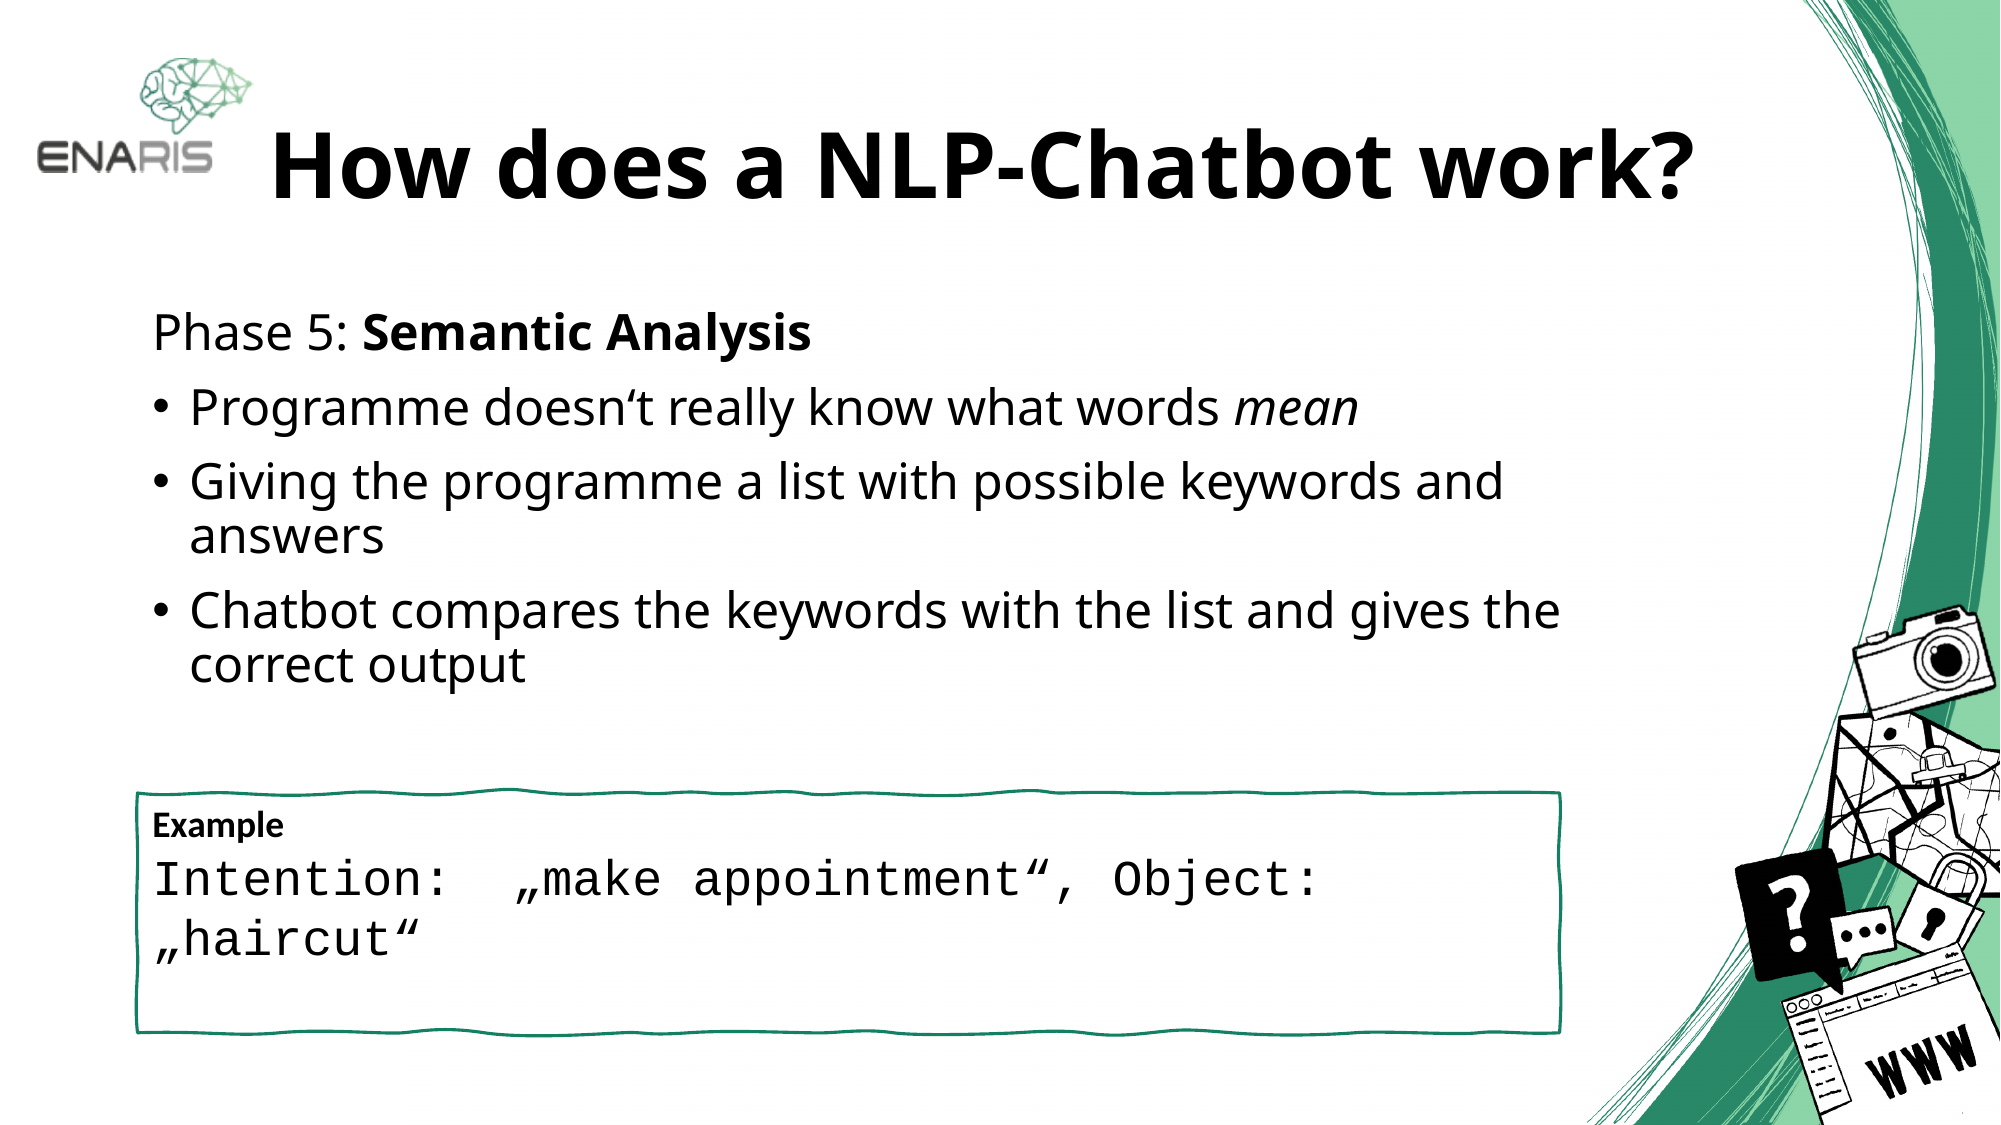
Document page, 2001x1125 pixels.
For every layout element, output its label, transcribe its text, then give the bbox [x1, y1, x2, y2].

picture [37, 58, 254, 173]
list Phase 5: Semantic Analysis Programme doesn‘t really know what words mean Giving the programme a list with possible keywords and answers Chatbot compares the keywords with the list and gives the correct output [137, 299, 1728, 1014]
text_box Example Intention: „make appointment“, Object: „haircut“ [136, 789, 1561, 1036]
title How does a NLP-Chatbot work? [253, 59, 1863, 278]
picture [408, 0, 2000, 1125]
